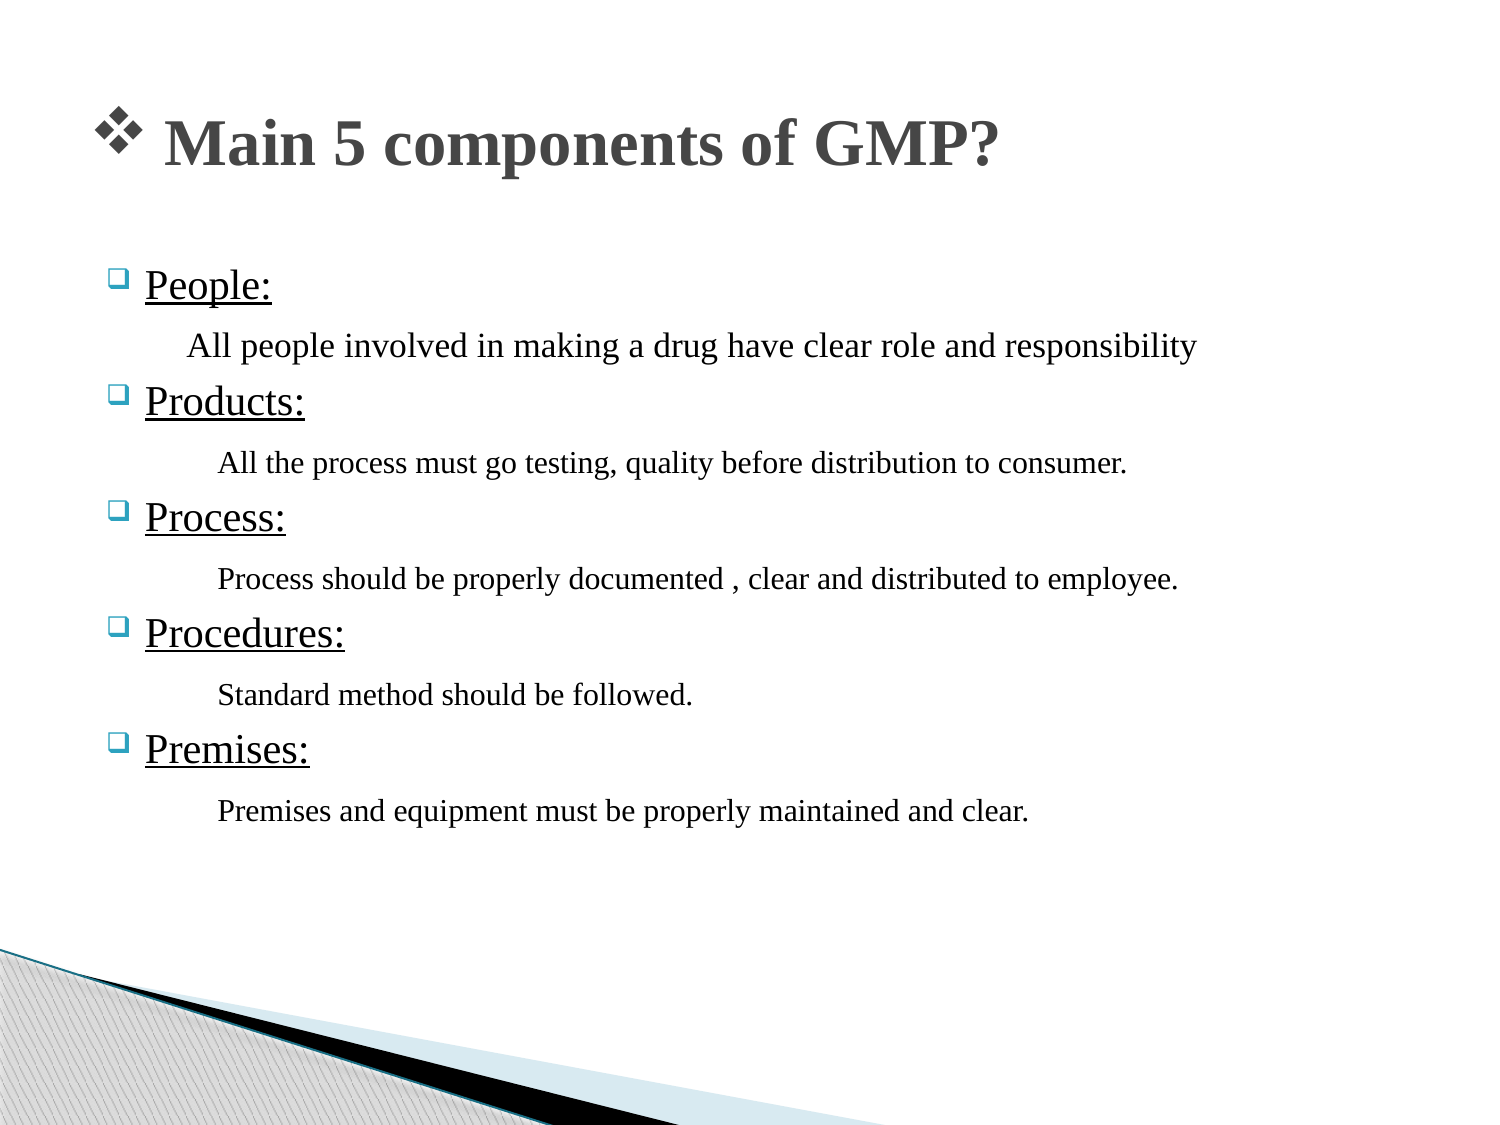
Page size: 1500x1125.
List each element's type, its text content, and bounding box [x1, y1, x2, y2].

list People: All people involved in making a drug have clear role and responsibility Products: All the process must go testing, quality before distribution to consumer. Process: Process should be properly documented , clear and distributed to employee. Procedures: Standard method should be followed. Premises: Premises and equipment must be properly maintained and clear. [75, 249, 1425, 1005]
title Main 5 components of GMP? [75, 45, 1425, 233]
